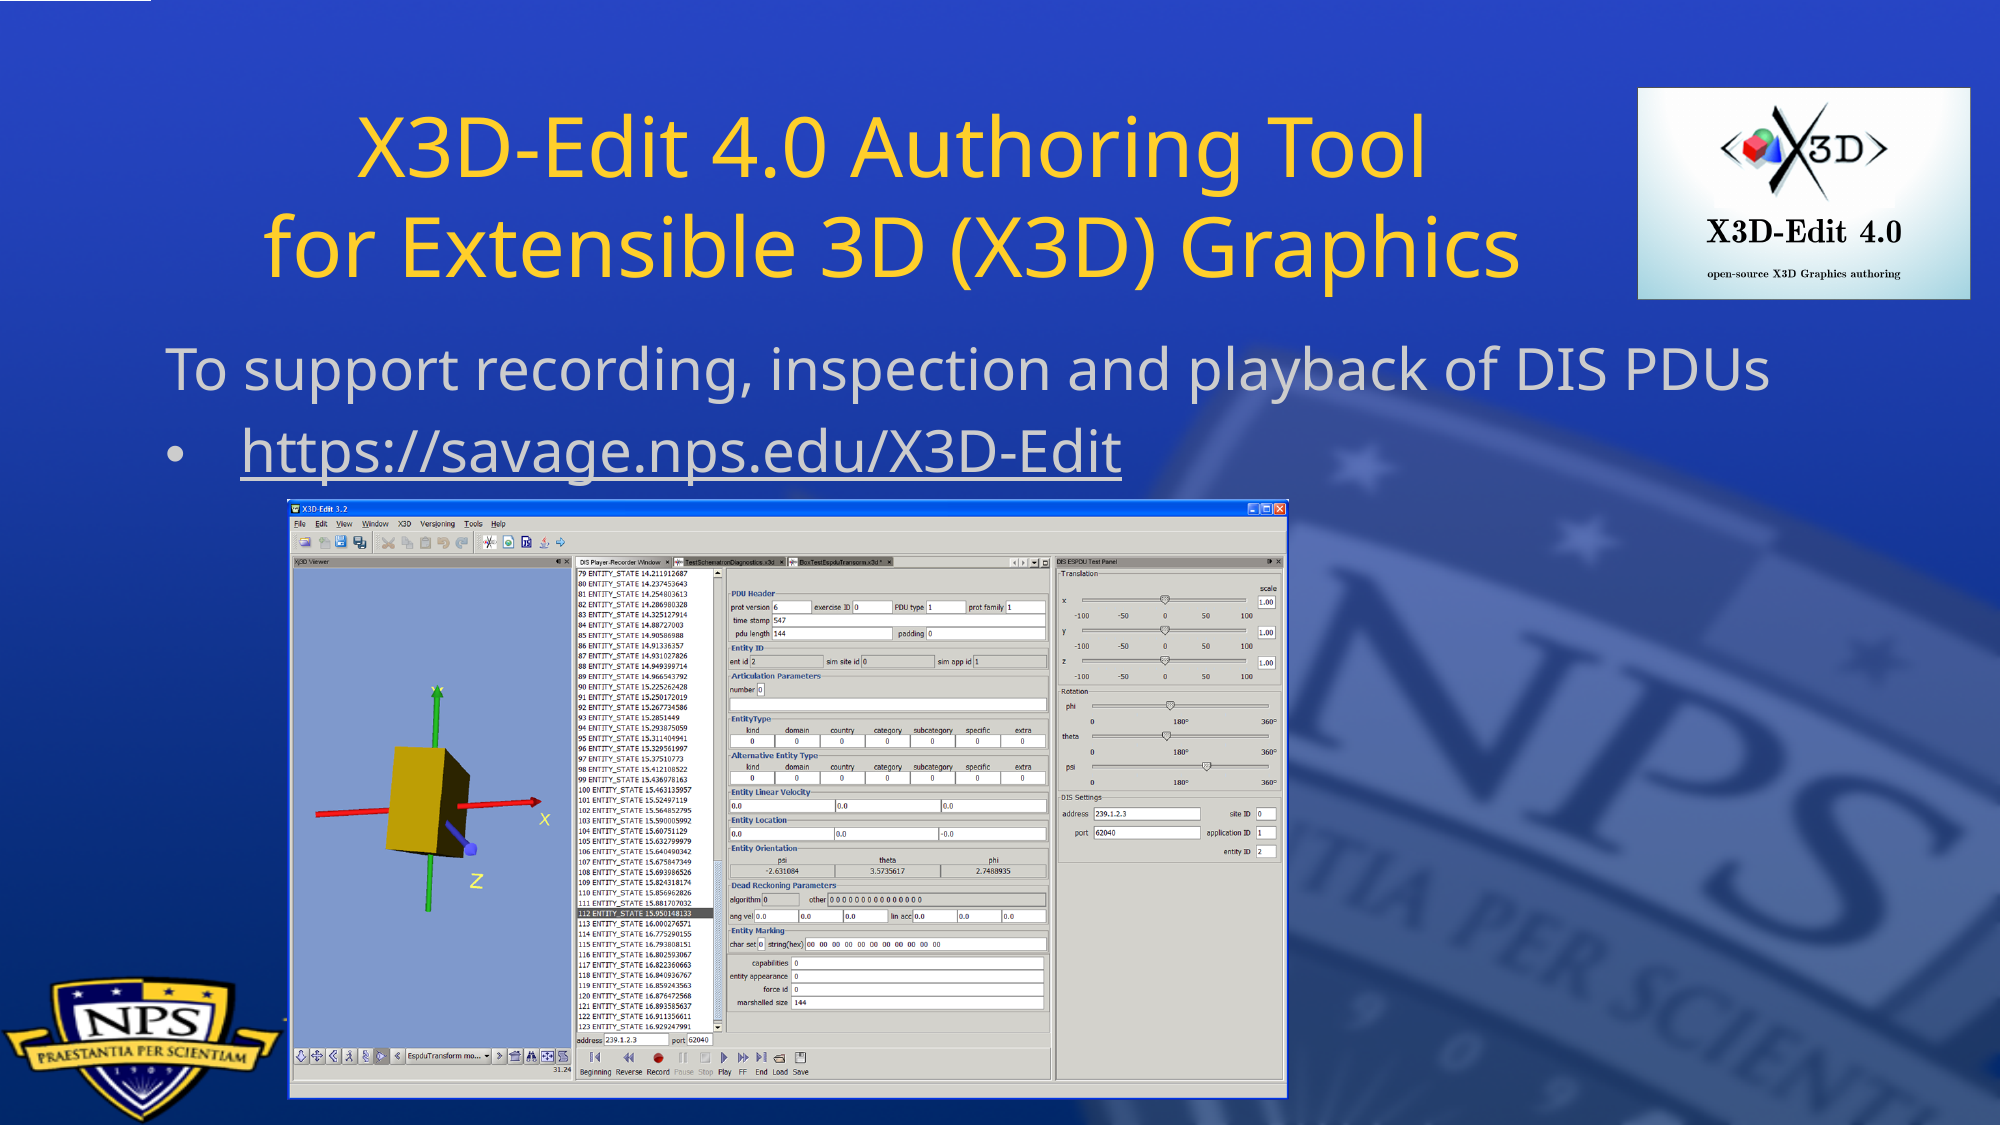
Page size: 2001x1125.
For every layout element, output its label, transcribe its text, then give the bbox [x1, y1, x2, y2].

picture [0, 0, 2000, 1125]
title X3D-Edit 4.0 Authoring Tool for Extensible 3D (X3D) Graphics [150, 99, 1632, 288]
list To support recording, inspection and playback of DIS PDUs https://savage.nps.edu/X3D-Edit [150, 324, 1838, 1000]
